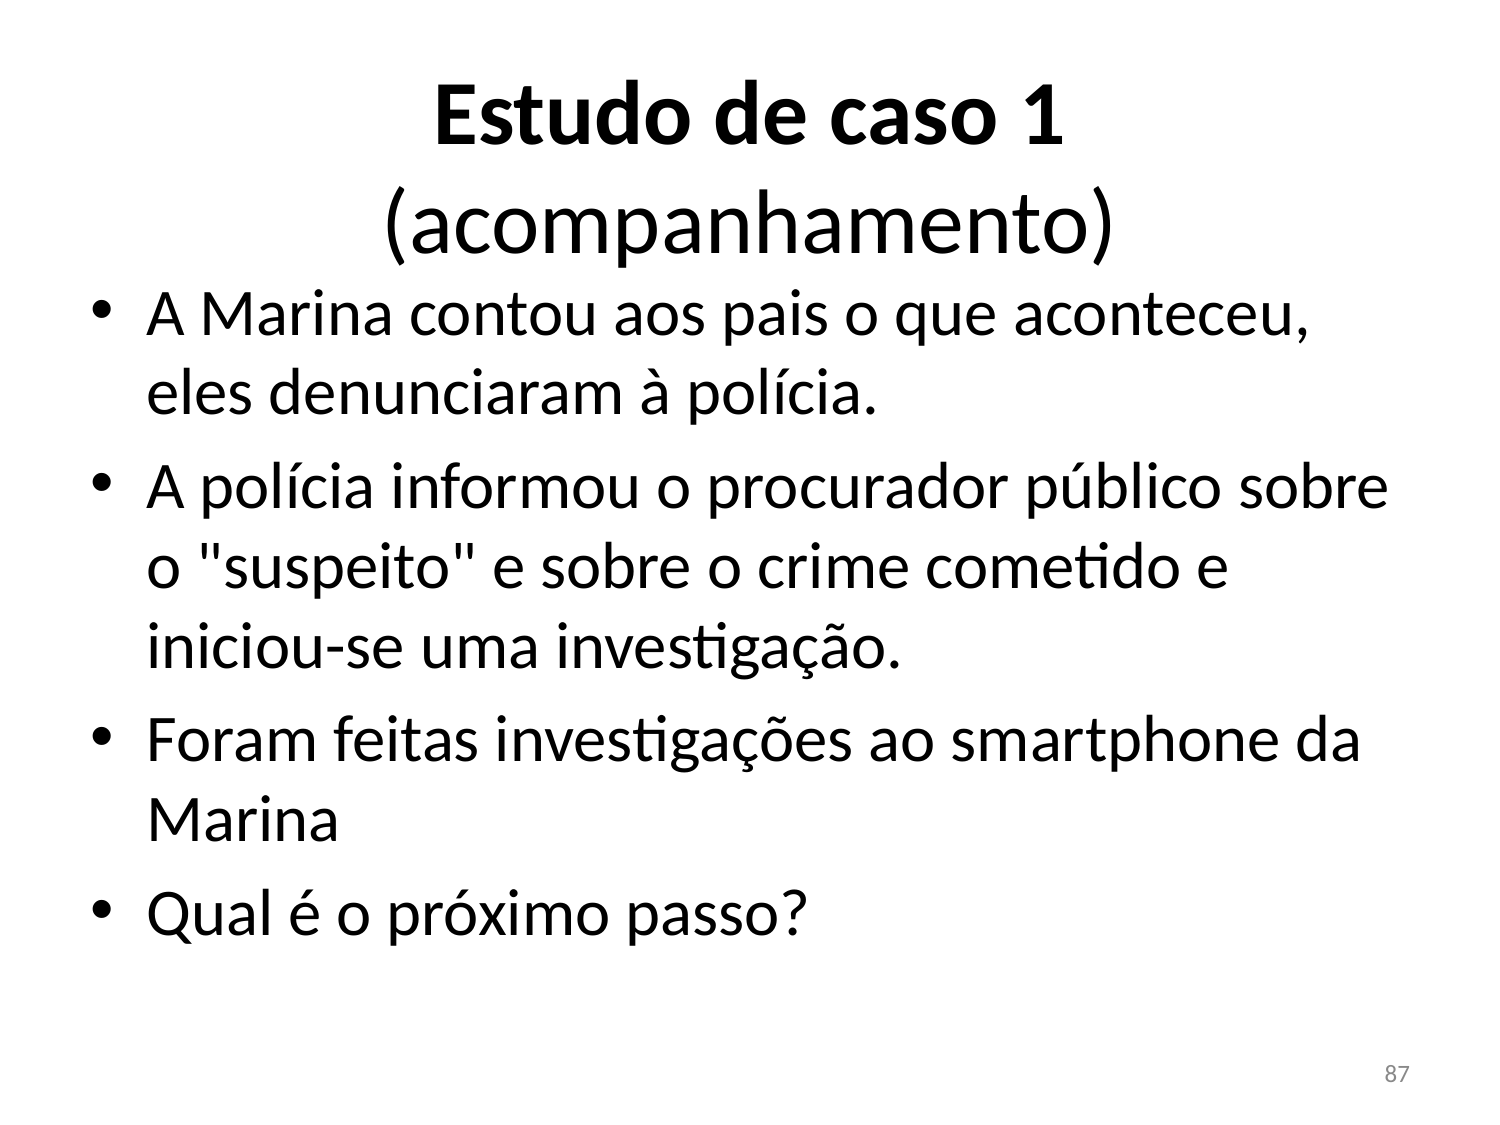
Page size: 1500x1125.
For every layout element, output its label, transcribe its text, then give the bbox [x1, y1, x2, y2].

title Estudo de caso 1 (acompanhamento) [75, 45, 1425, 187]
slide_number 87 [1074, 1042, 1425, 1103]
list A Marina contou aos pais o que aconteceu, eles denunciaram à polícia. A polícia informou o procurador público sobre o "suspeito" e sobre o crime cometido e iniciou-se uma investigação. Foram feitas investigações ao smartphone da Marina Qual é o próximo passo? [75, 260, 1425, 988]
